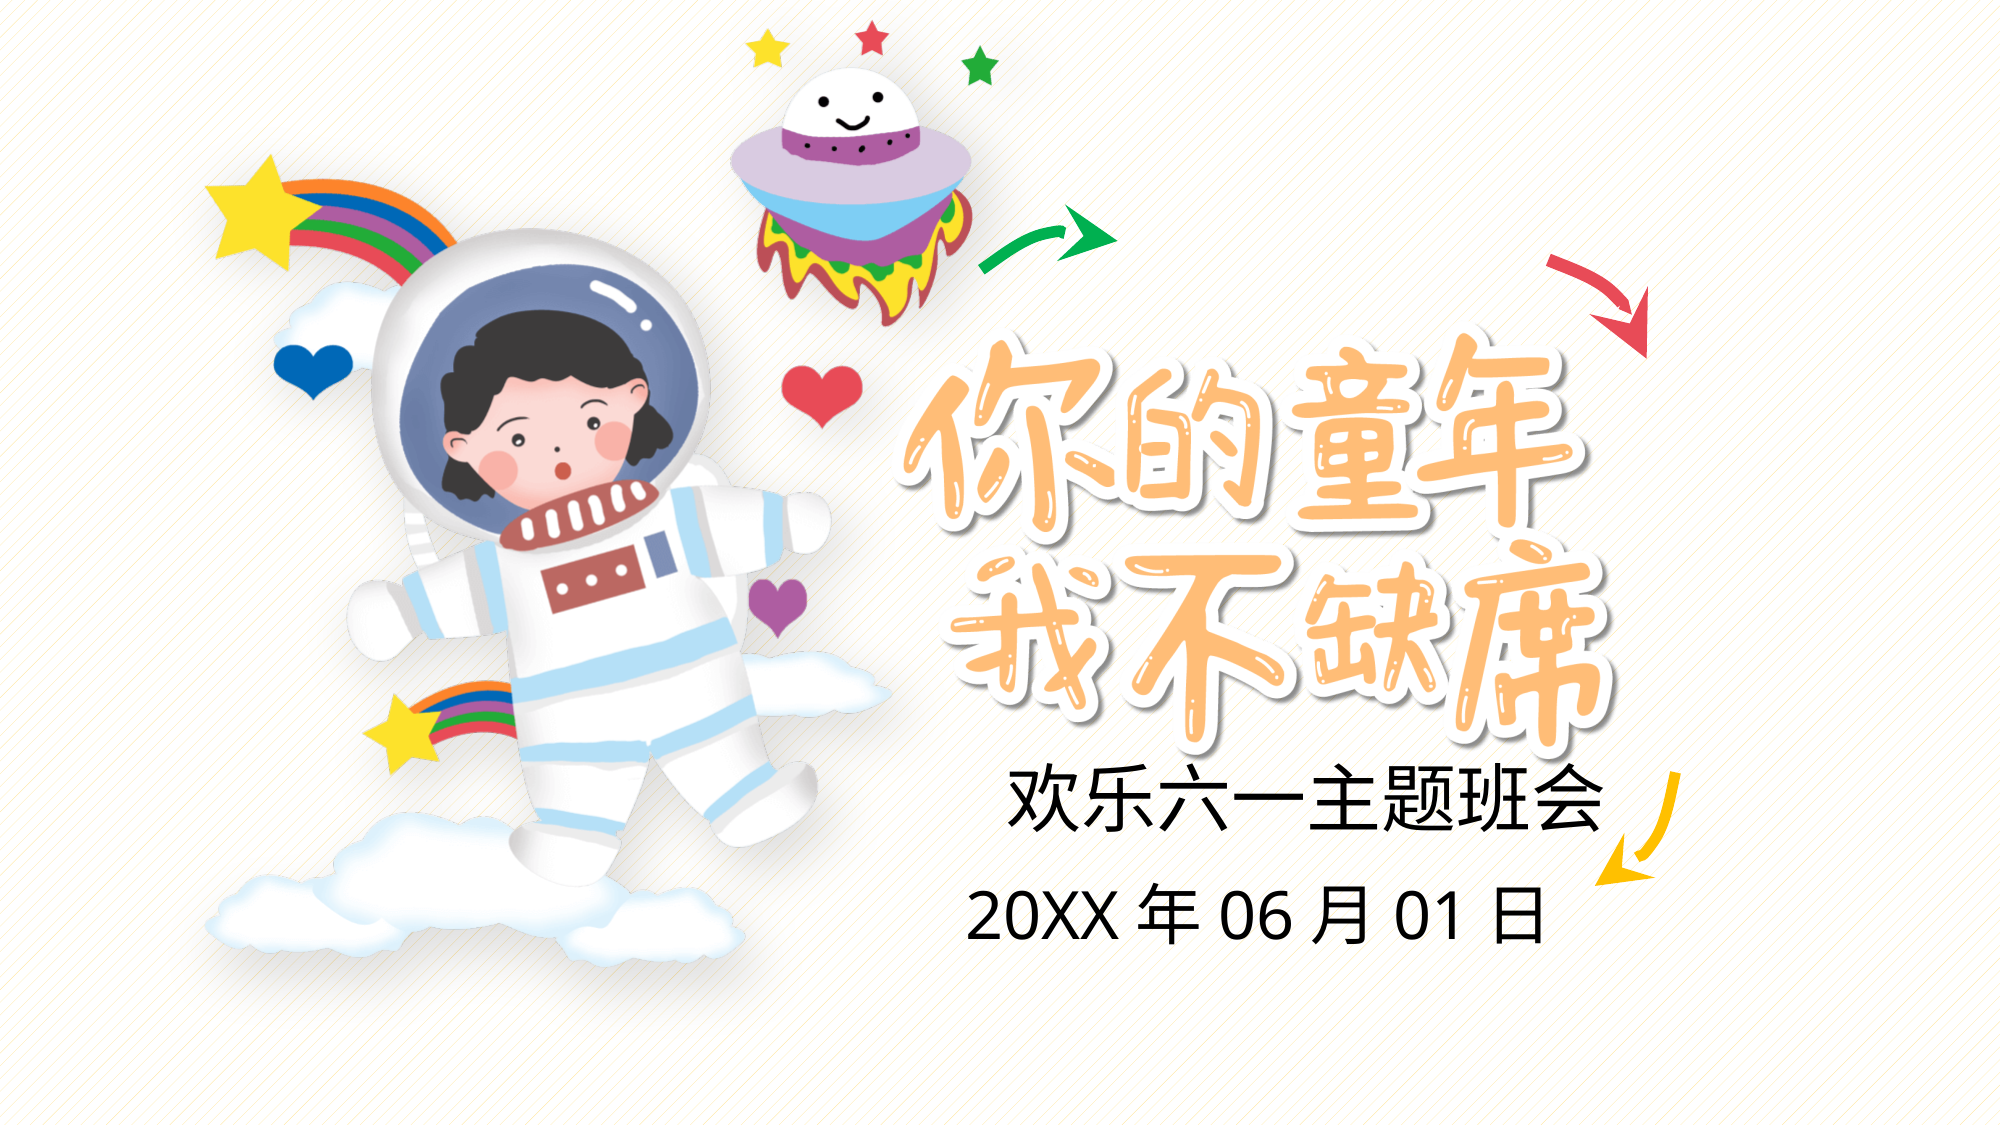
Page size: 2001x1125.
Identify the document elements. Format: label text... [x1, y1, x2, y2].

picture [149, 0, 1785, 1093]
text_box 20XX年06月01日 [1050, 901, 1568, 961]
